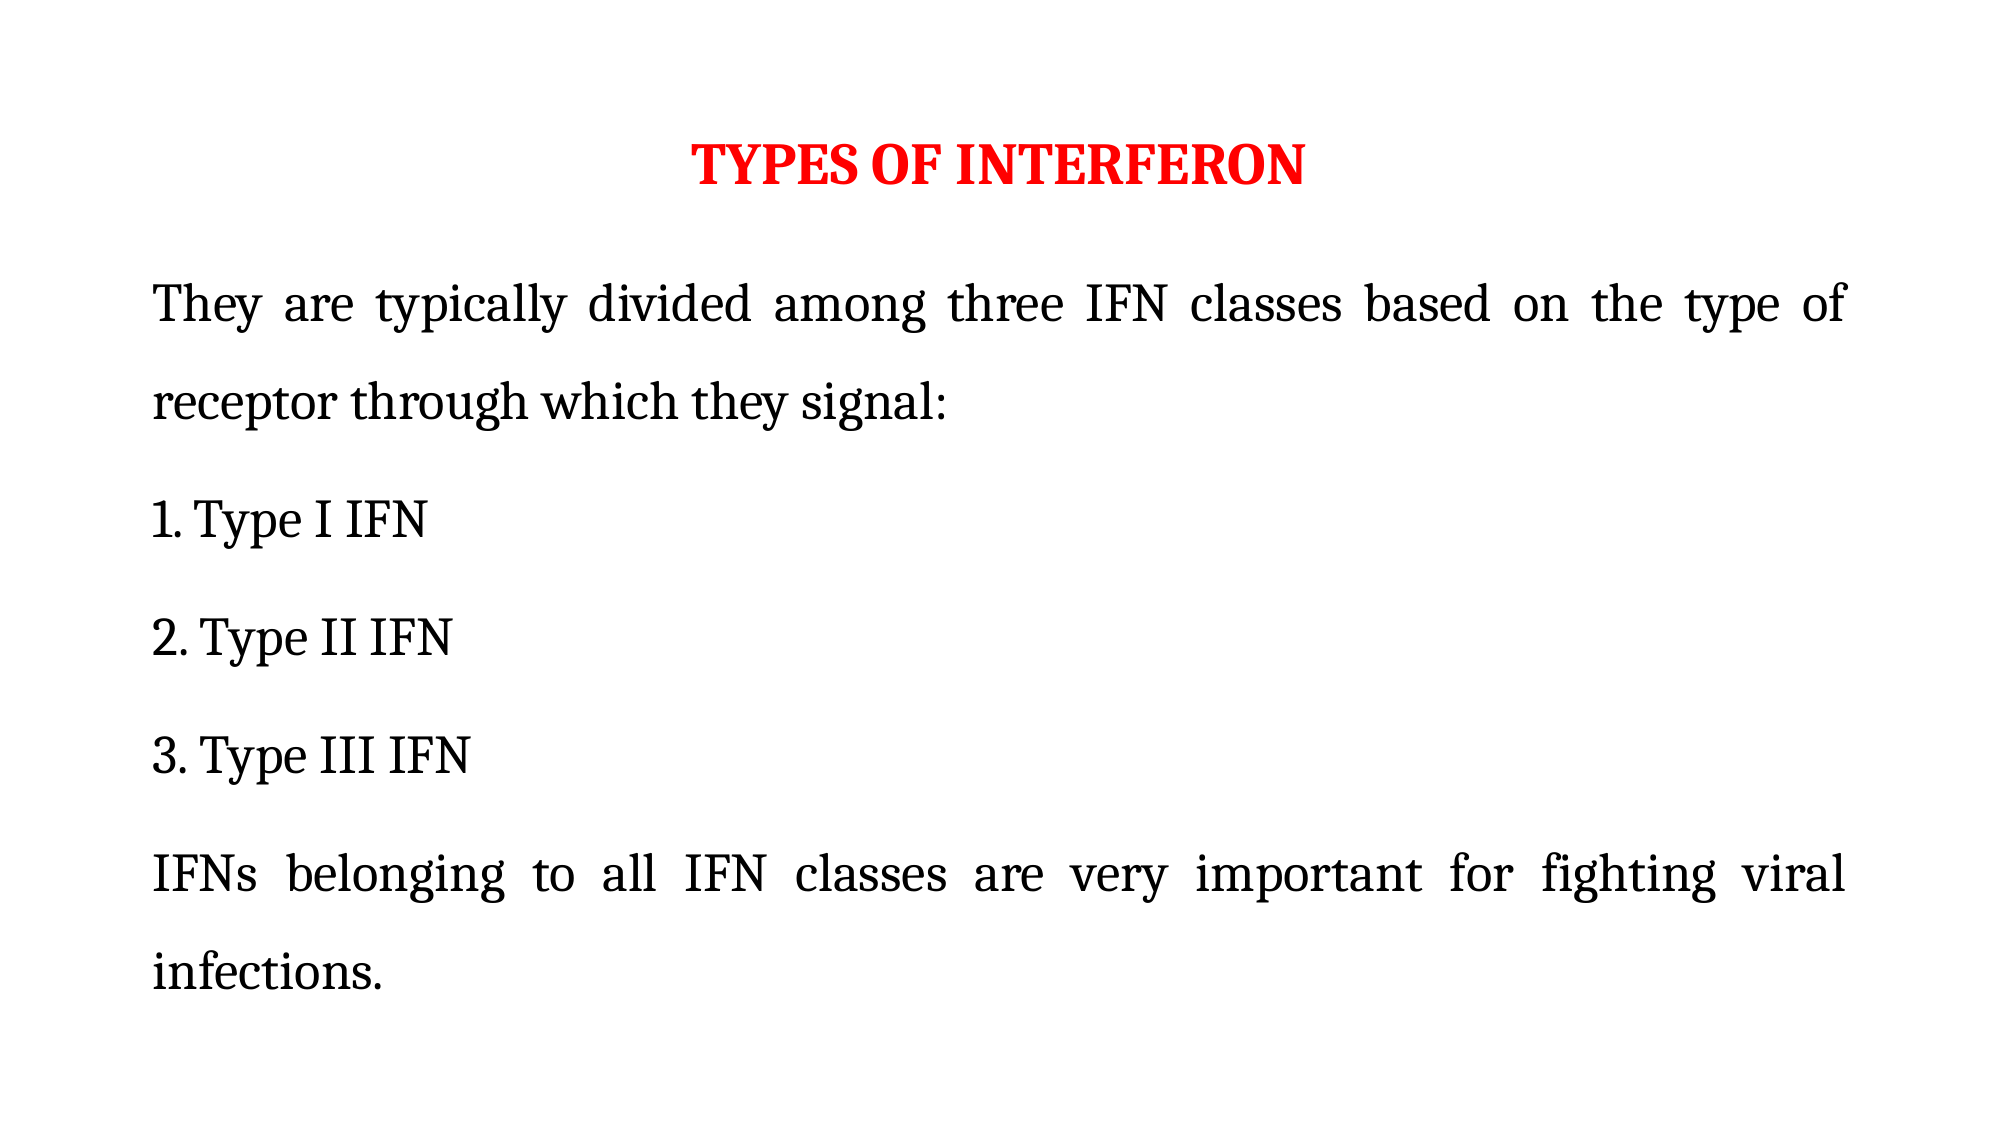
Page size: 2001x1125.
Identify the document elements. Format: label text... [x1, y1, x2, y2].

title TYPES OF INTERFERON [137, 59, 1863, 226]
list They are typically divided among three IFN classes based on the type of receptor through which they signal: 1. Type I IFN 2. Type II IFN 3. Type III IFN IFNs belonging to all IFN classes are very important for fighting viral infections. [137, 226, 1863, 1014]
